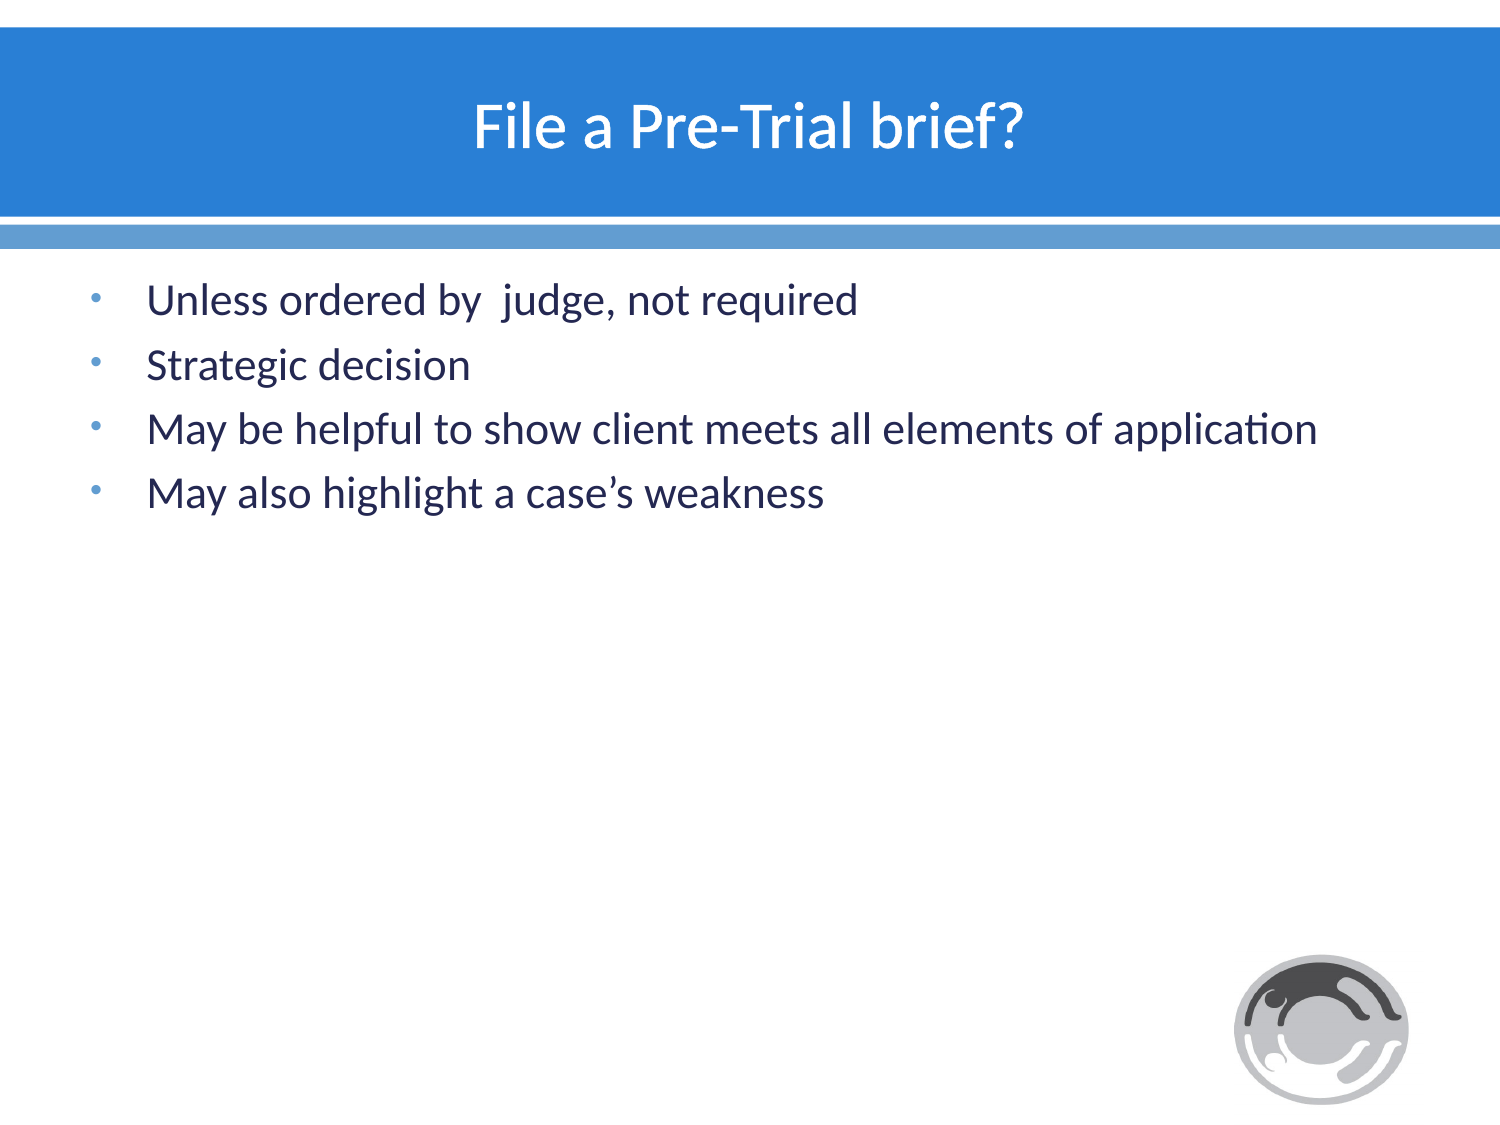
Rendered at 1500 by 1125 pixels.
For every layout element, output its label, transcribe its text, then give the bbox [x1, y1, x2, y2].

picture [1234, 1005, 1424, 1125]
list Unless ordered by judge, not required Strategic decision May be helpful to show client meets all elements of application May also highlight a case’s weakness [75, 262, 1425, 1005]
title File a Pre-Trial brief? [75, 29, 1425, 213]
